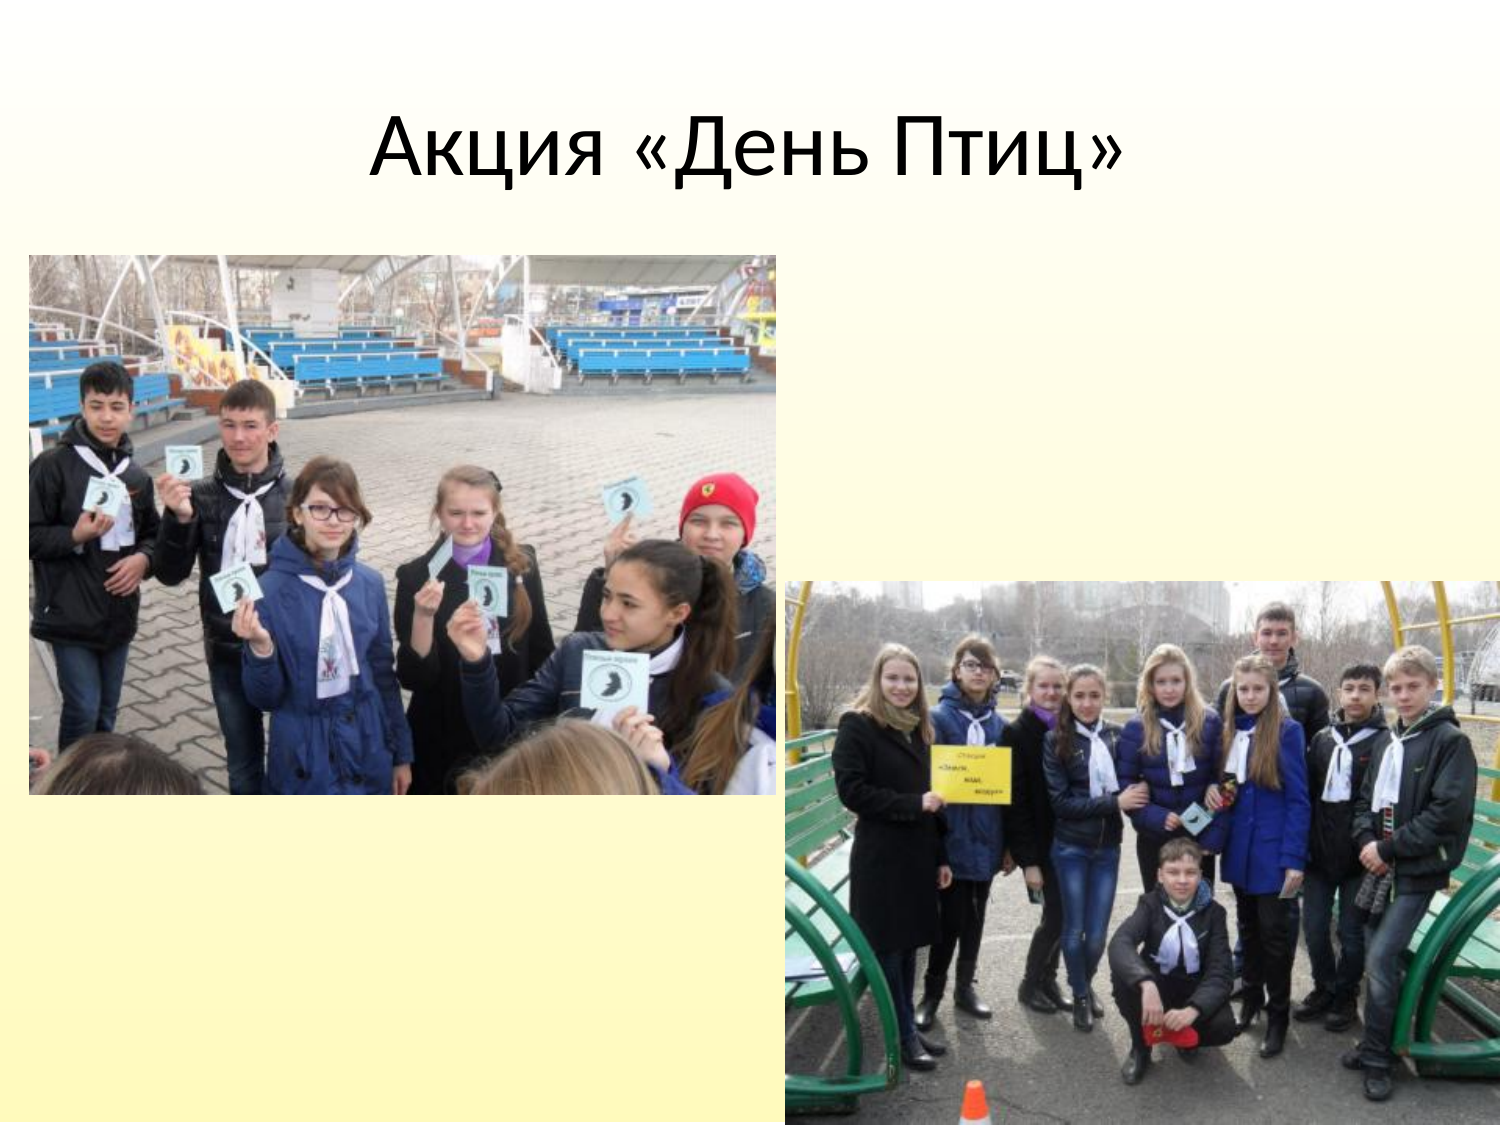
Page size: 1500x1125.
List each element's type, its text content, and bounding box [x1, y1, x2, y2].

title Акция «День Птиц» [75, 45, 1425, 233]
text_box [0, 0, 1500, 1122]
picture [785, 581, 1500, 1125]
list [29, 255, 777, 795]
